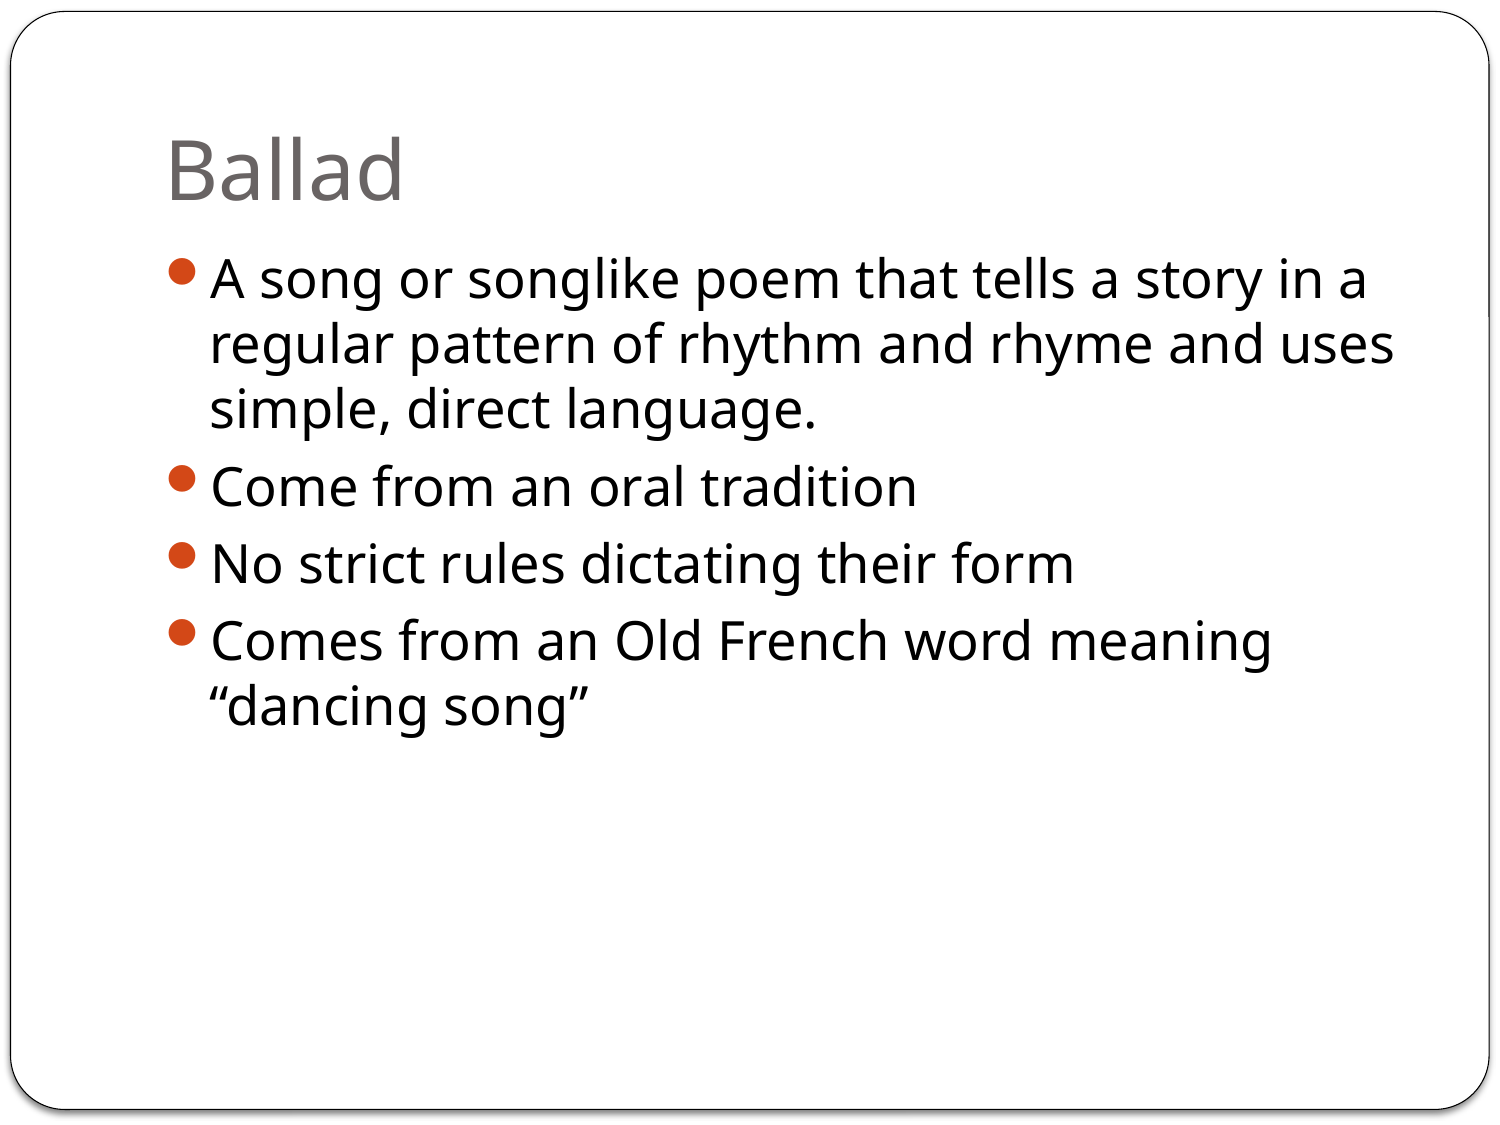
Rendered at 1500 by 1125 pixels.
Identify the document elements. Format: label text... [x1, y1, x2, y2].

title Ballad [150, 45, 1425, 233]
list A song or songlike poem that tells a story in a regular pattern of rhythm and rhyme and uses simple, direct language. Come from an oral tradition No strict rules dictating their form Comes from an Old French word meaning “dancing song” [150, 237, 1425, 988]
